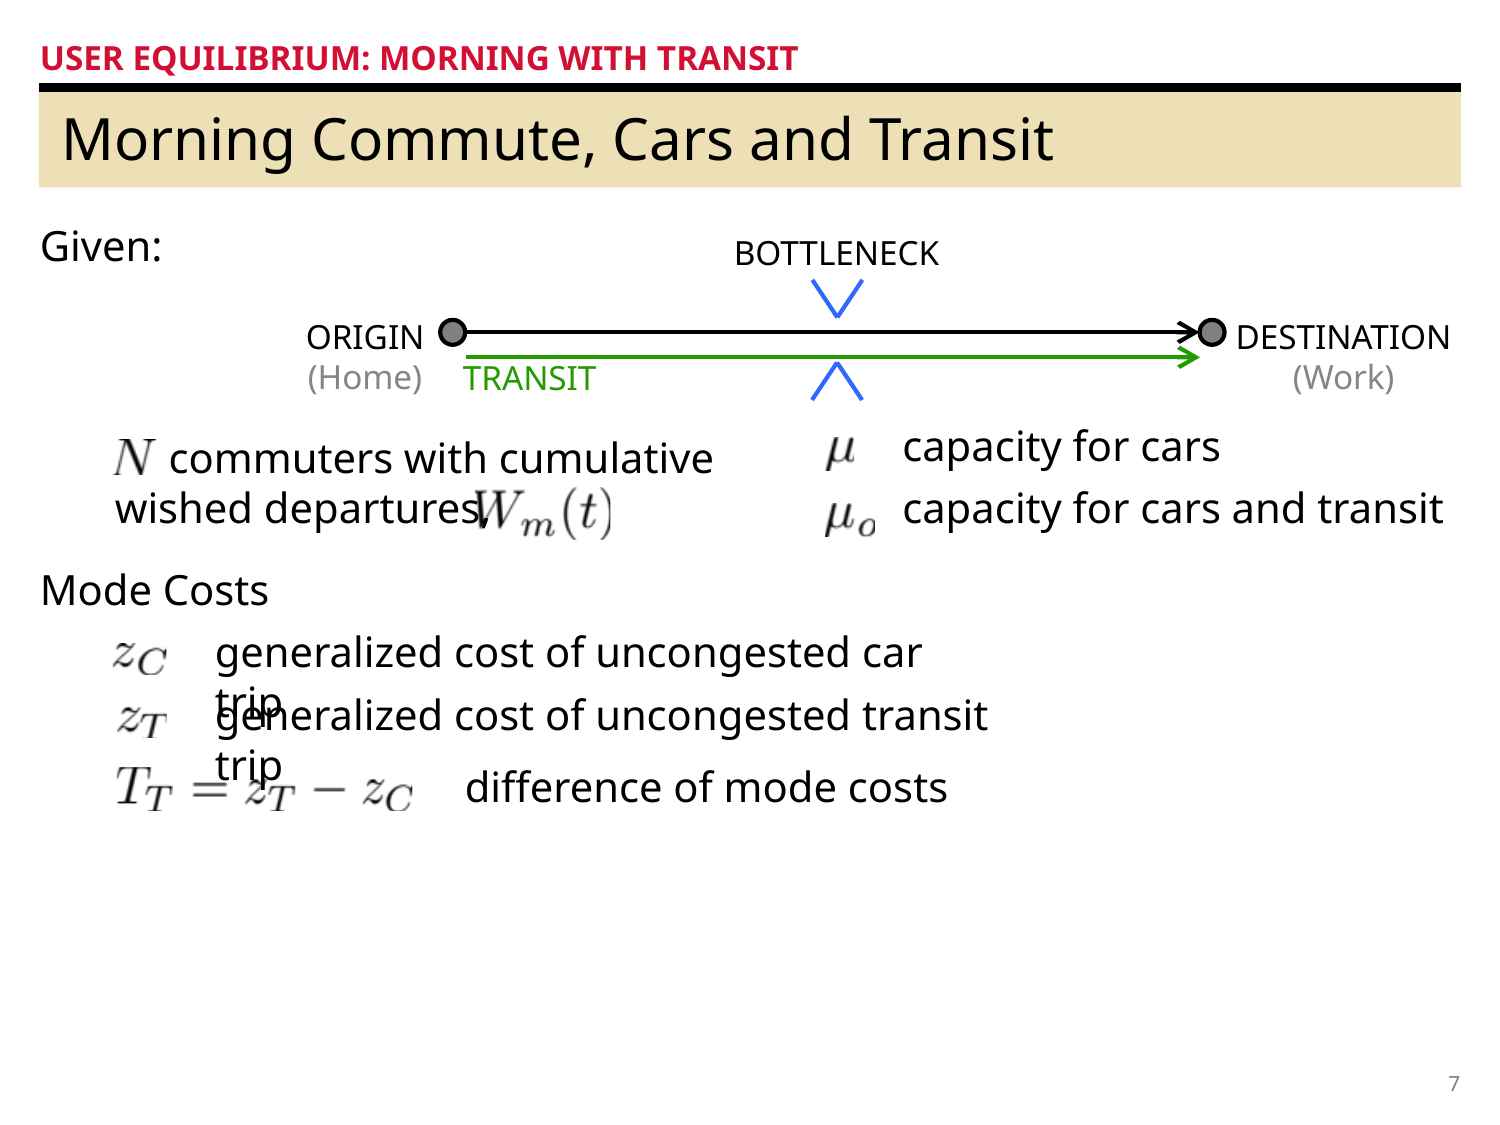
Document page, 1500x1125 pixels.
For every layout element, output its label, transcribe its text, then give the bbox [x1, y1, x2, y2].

text_box generalized cost of uncongested car trip [200, 622, 975, 681]
picture [824, 502, 876, 537]
picture [474, 487, 611, 540]
text_box [440, 317, 467, 347]
picture [824, 437, 855, 471]
text_box capacity for cars [887, 412, 1363, 474]
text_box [811, 365, 863, 401]
text_box commuters with cumulative wished departures, [99, 424, 750, 540]
text_box TRANSIT [448, 349, 612, 405]
text_box capacity for cars and transit [887, 474, 1463, 540]
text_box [812, 279, 863, 318]
text_box ORIGIN (Home) [291, 308, 440, 404]
picture [116, 706, 167, 738]
picture [116, 766, 413, 811]
text_box generalized cost of uncongested transit trip [200, 681, 1063, 796]
text_box Mode Costs [24, 556, 1400, 622]
text_box DESTINATION (Work) [1220, 308, 1467, 404]
title Morning Commute, Cars and Transit [38, 92, 1462, 188]
text_box Given: [24, 212, 1400, 278]
picture [112, 439, 157, 476]
text_box difference of mode costs [450, 753, 1013, 818]
text_box USER EQUILIBRIUM: MORNING WITH TRANSIT [24, 27, 1475, 88]
picture [112, 643, 167, 676]
text_box [1197, 317, 1220, 347]
